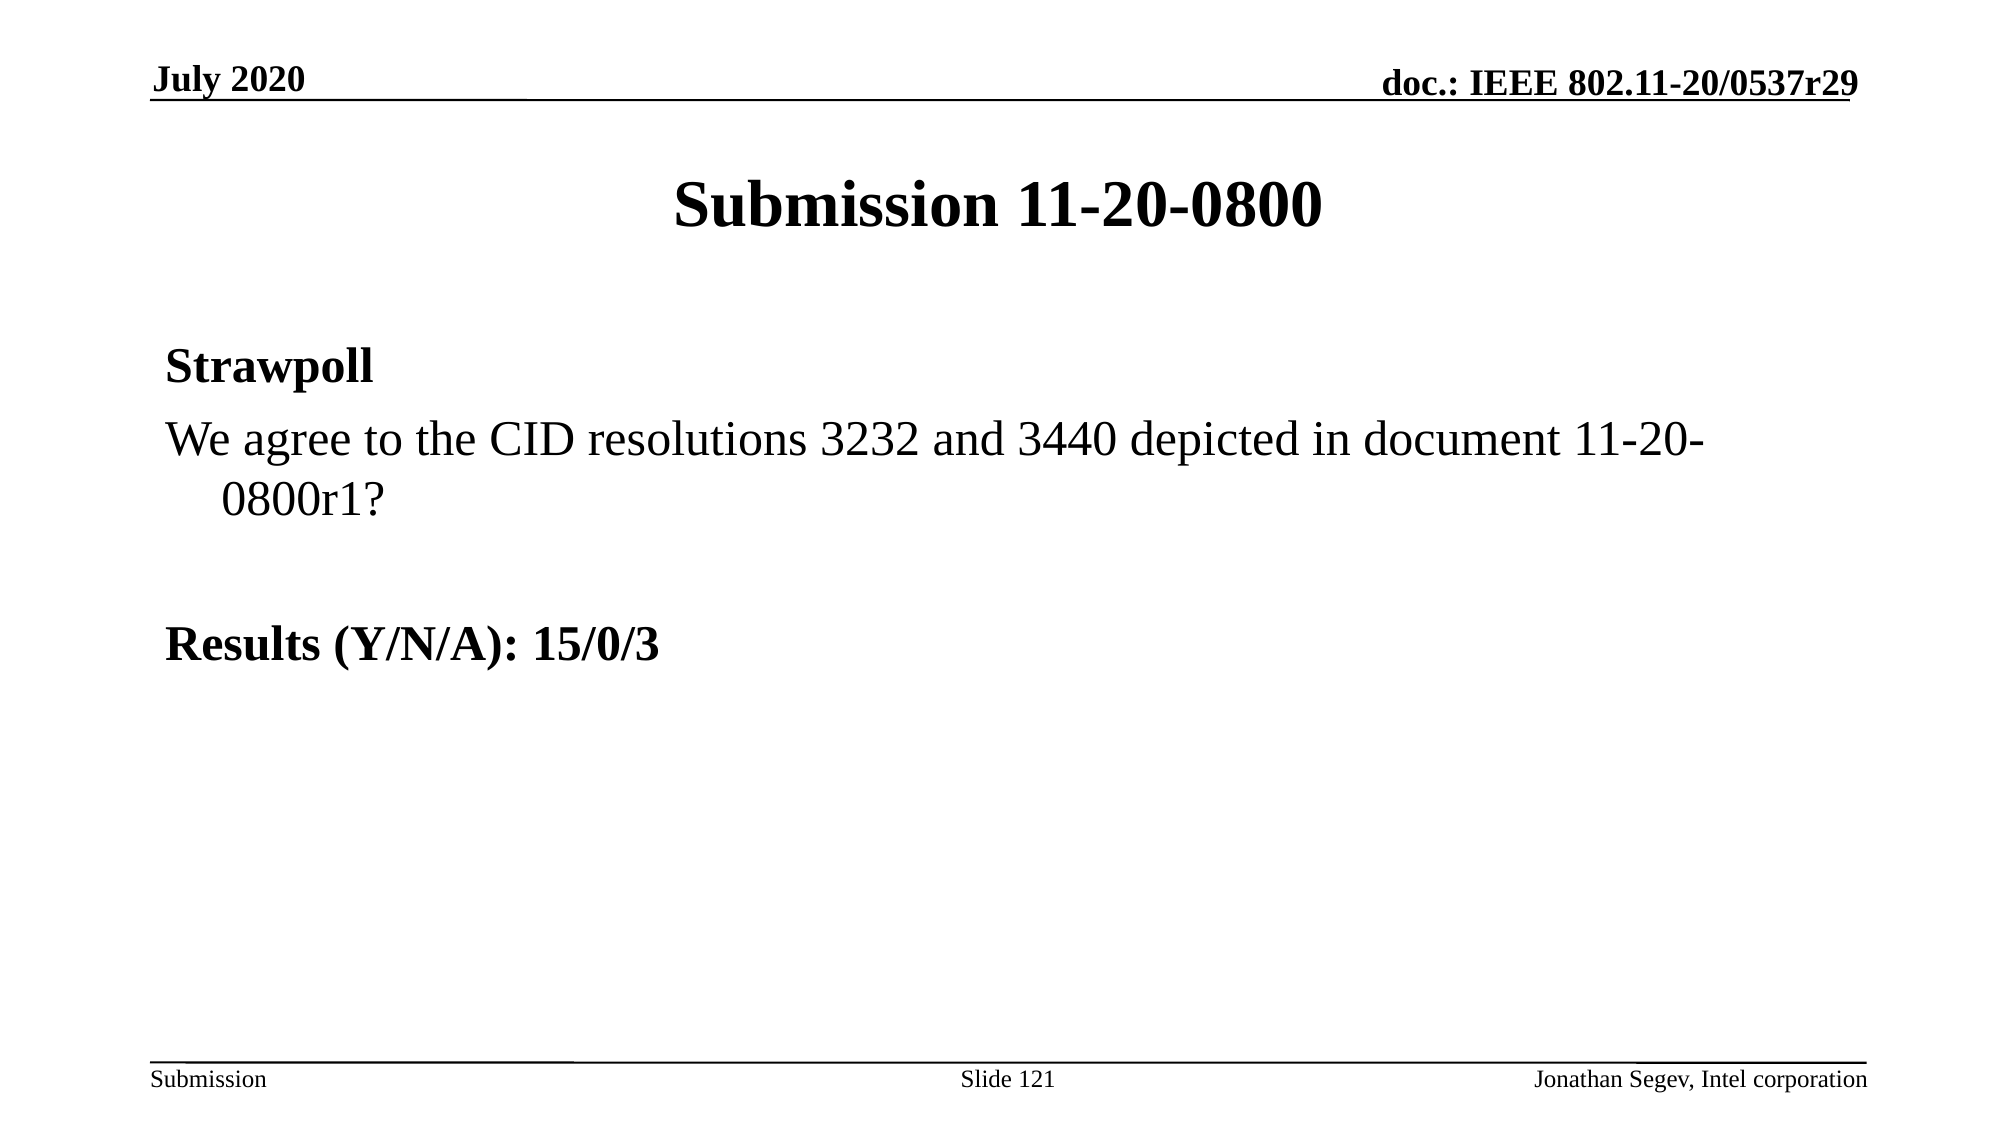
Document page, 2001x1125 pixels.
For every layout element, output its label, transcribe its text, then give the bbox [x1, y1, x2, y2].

title Submission 11-20-0800 [149, 112, 1850, 288]
footer Jonathan Segev, Intel corporation [1171, 1061, 1869, 1093]
slide_number Slide 121 [950, 1061, 1067, 1123]
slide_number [152, 54, 563, 100]
list Strawpoll We agree to the CID resolutions 3232 and 3440 depicted in document 11-20-0800r1? Results (Y/N/A): 15/0/3 [149, 324, 1850, 1000]
